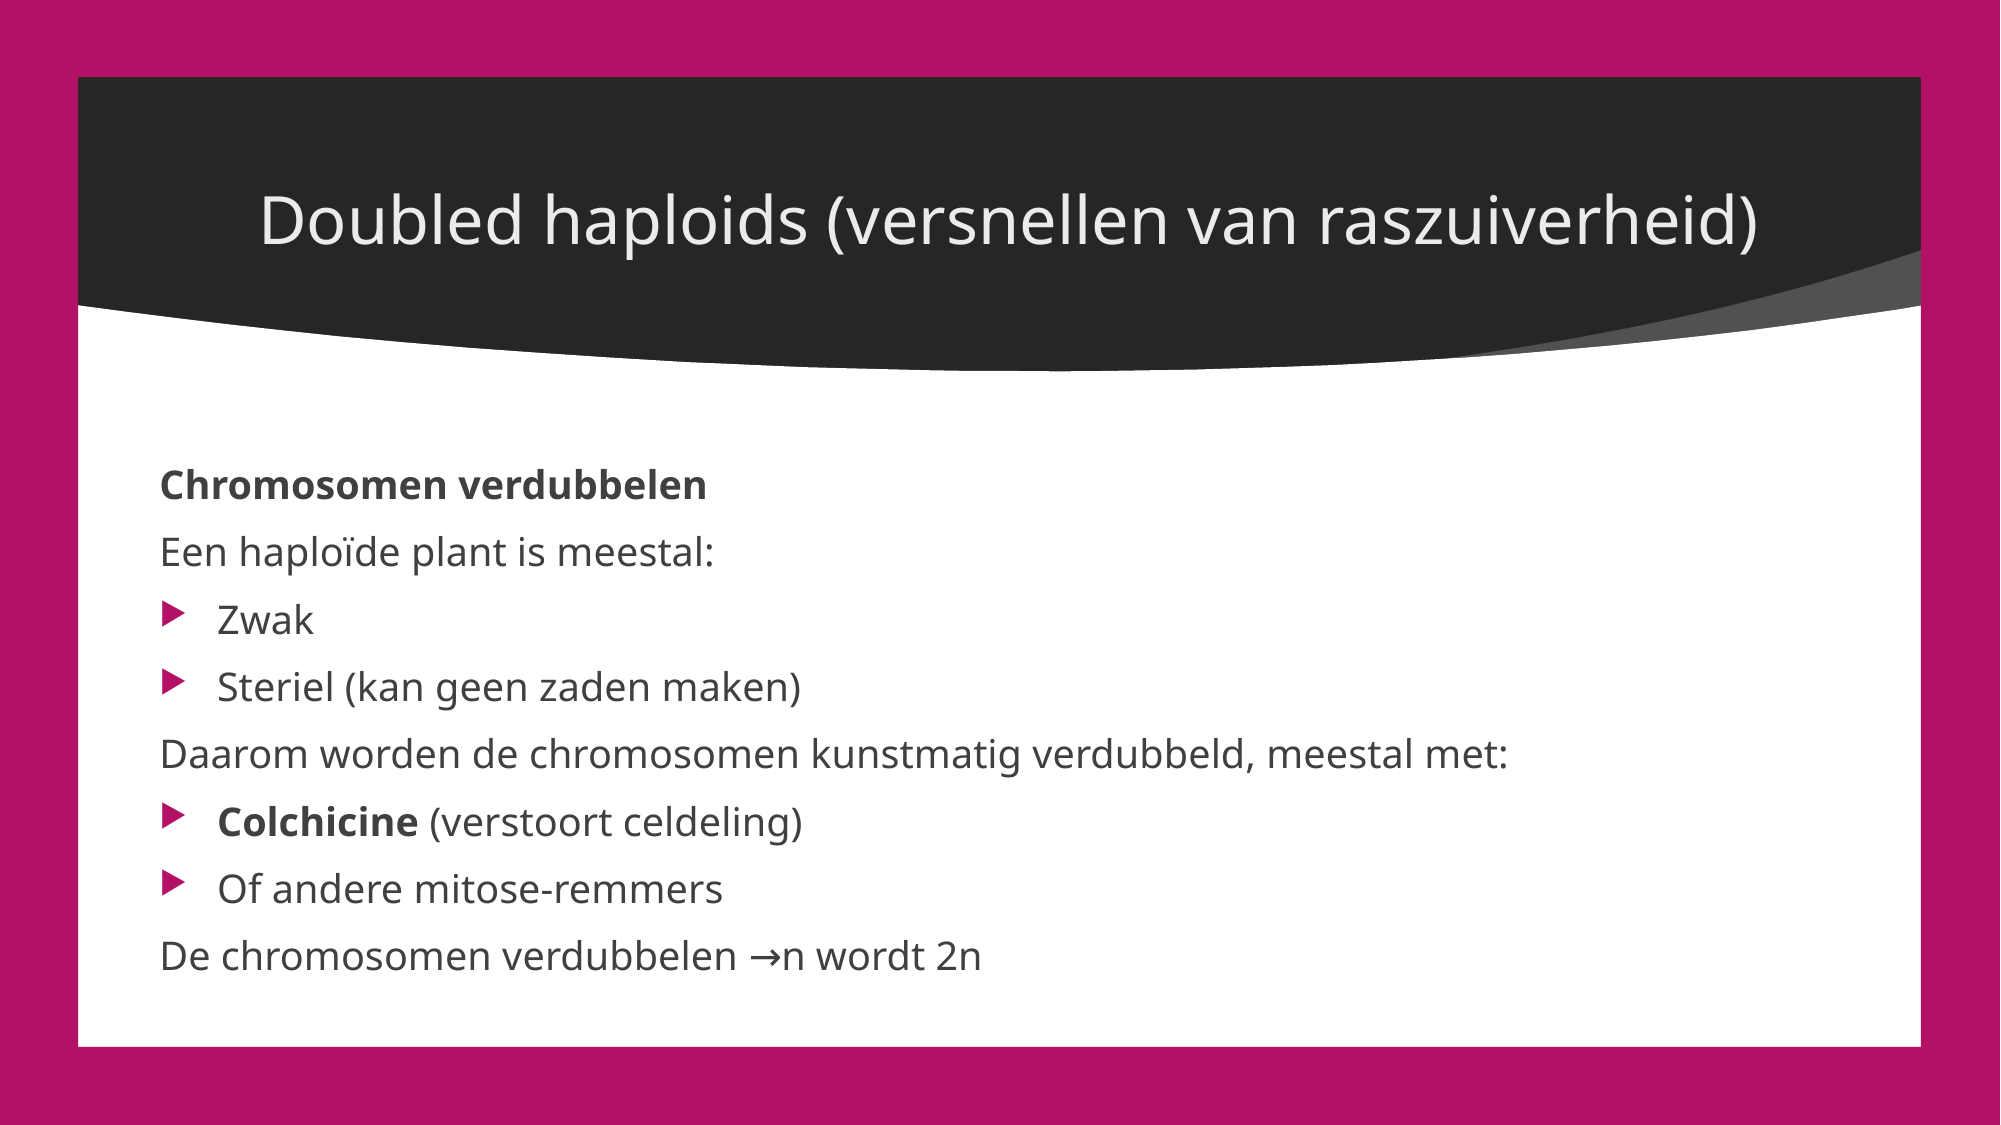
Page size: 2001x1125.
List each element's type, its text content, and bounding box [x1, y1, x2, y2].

title Doubled haploids (versnellen van raszuiverheid) [200, 137, 1819, 298]
text_box [0, 0, 2000, 1125]
list Chromosomen verdubbelen Een haploïde plant is meestal: Zwak Steriel (kan geen zaden maken) Daarom worden de chromosomen kunstmatig verdubbeld, meestal met: Colchicine (verstoort celdeling) Of andere mitose-remmers De chromosomen verdubbelen →n wordt 2n [144, 452, 1724, 988]
text_box [79, 78, 1920, 1046]
